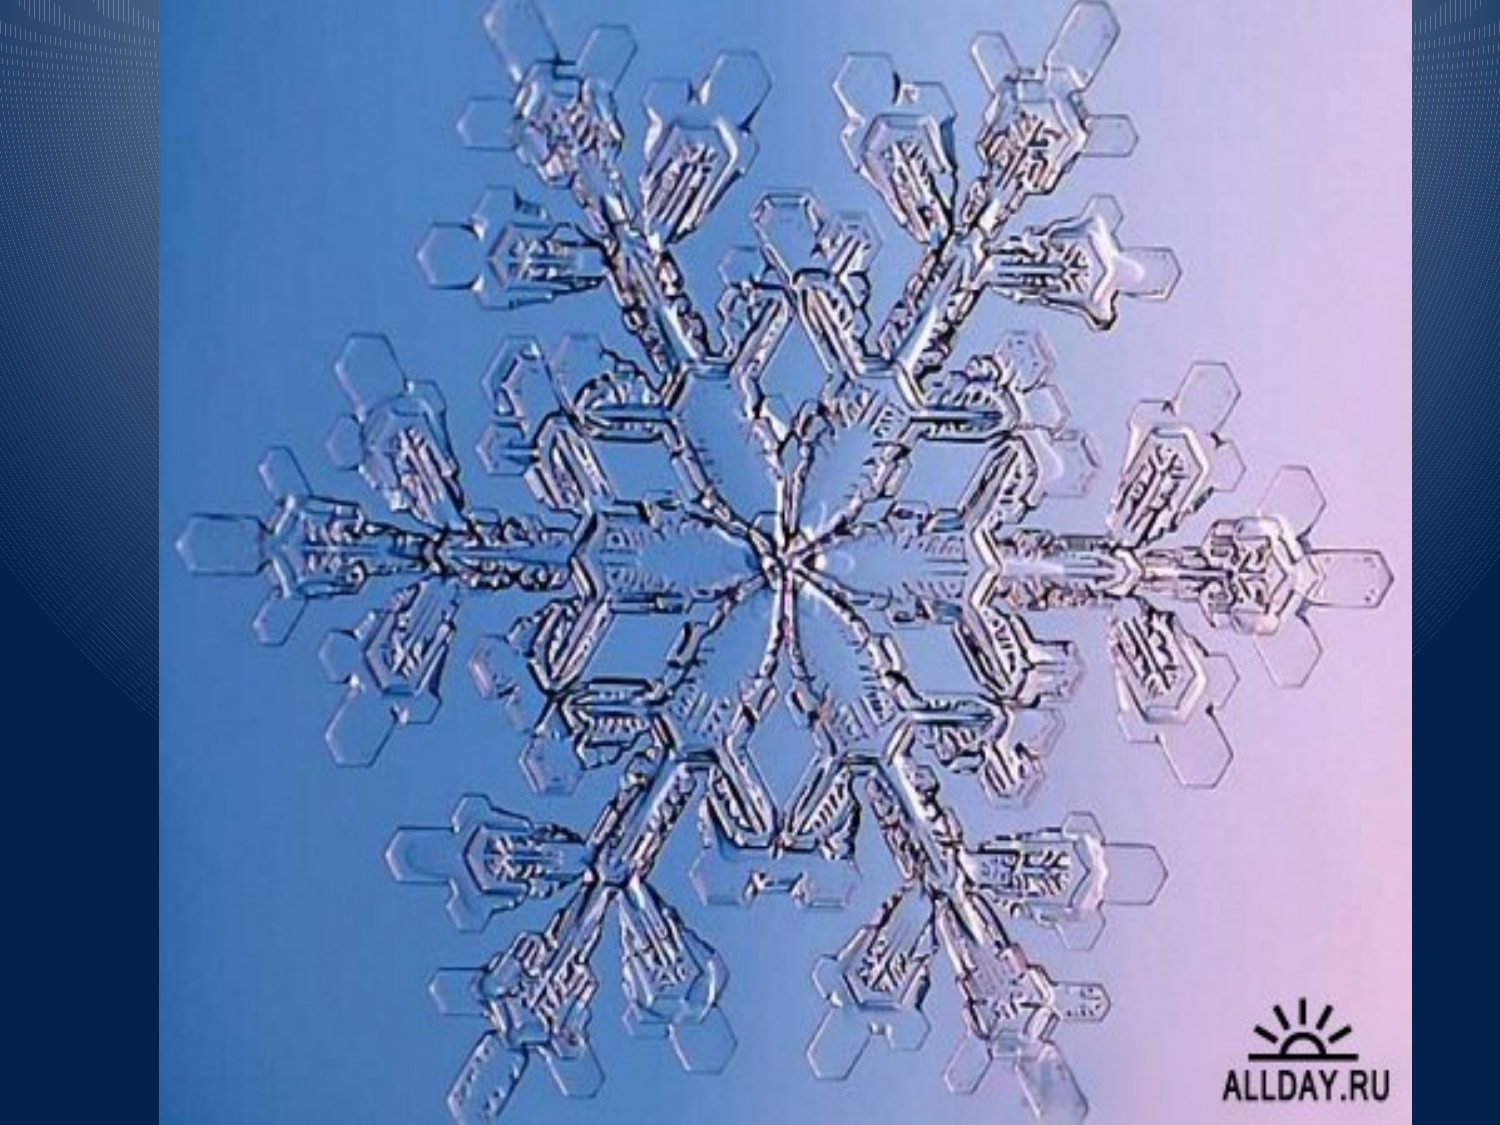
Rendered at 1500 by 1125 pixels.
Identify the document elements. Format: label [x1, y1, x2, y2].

picture [159, 0, 1412, 1125]
